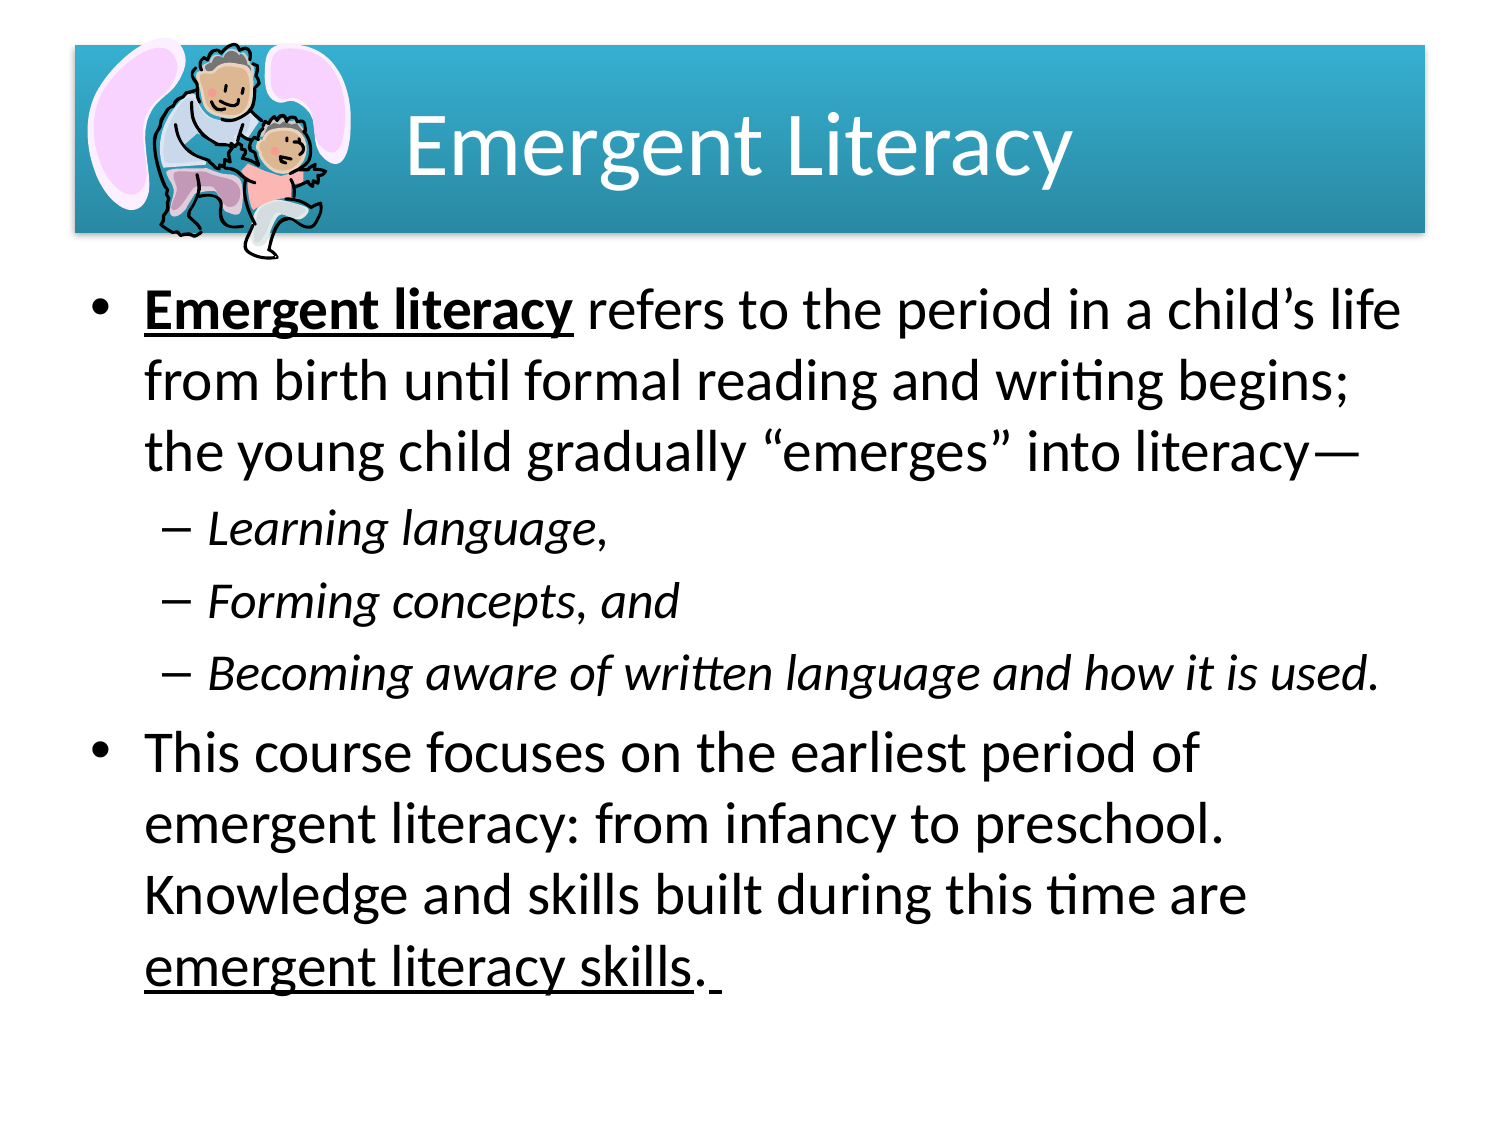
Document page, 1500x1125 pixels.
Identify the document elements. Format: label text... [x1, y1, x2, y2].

title Emergent Literacy [356, 45, 1425, 233]
title Emergent Literacy [75, 45, 82, 233]
list Emergent literacy refers to the period in a child’s life from birth until formal reading and writing begins; the young child gradually “emerges” into literacy— Learning language, Forming concepts, and Becoming aware of written language and how it is used. This course focuses on the earliest period of emergent literacy: from infancy to preschool. Knowledge and skills built during this time are emergent literacy skills. [75, 262, 1425, 1075]
picture [87, 37, 351, 260]
